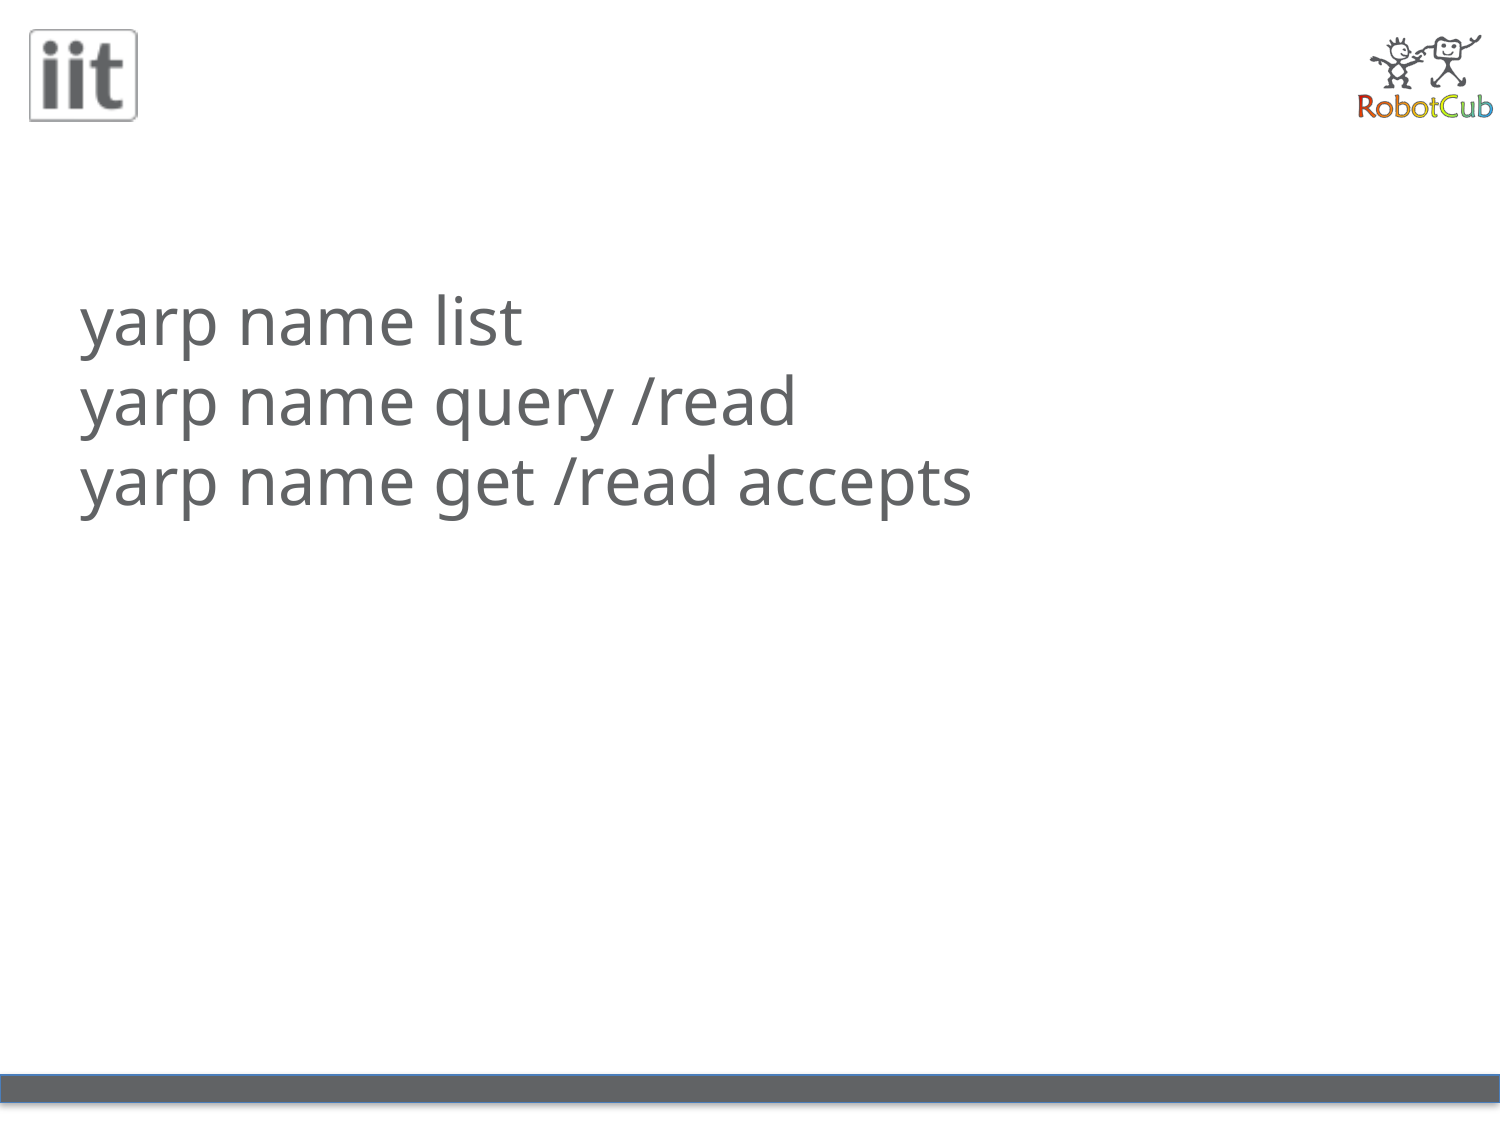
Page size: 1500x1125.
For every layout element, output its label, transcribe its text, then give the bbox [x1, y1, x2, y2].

picture [1356, 29, 1494, 122]
title yarp name list yarp name query /read yarp name get /read accepts [64, 200, 1328, 598]
picture [29, 29, 138, 122]
